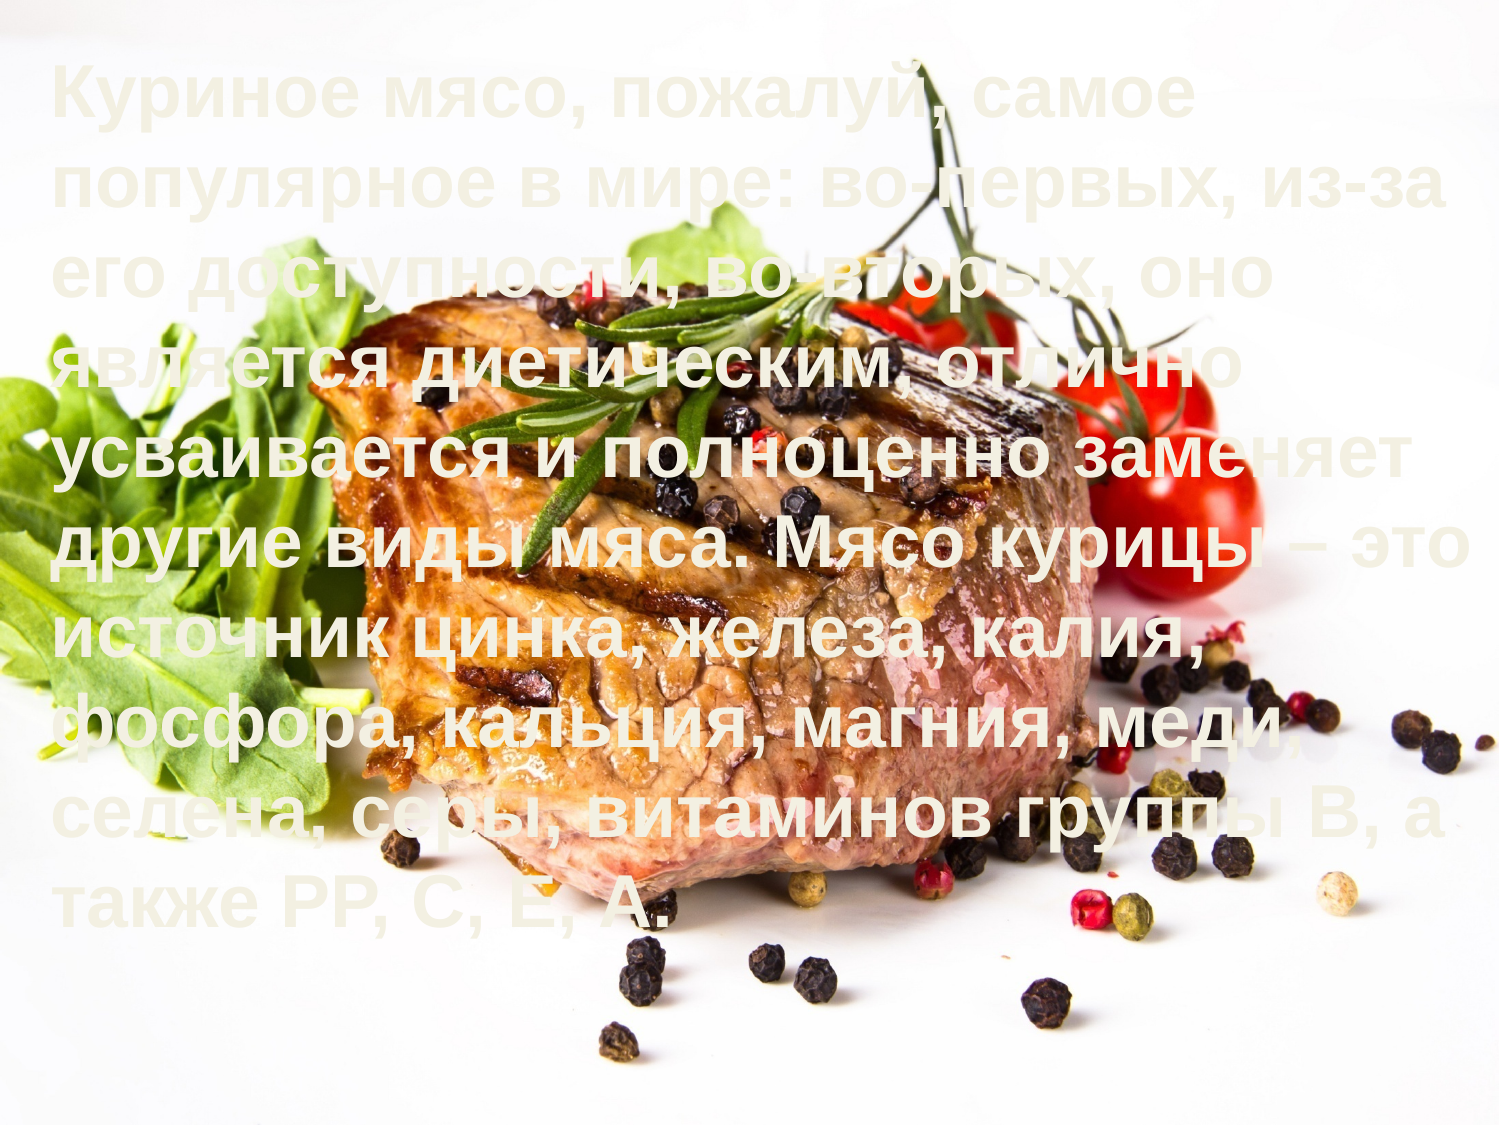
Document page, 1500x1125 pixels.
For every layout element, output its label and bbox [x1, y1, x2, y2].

list [0, 0, 1499, 1125]
